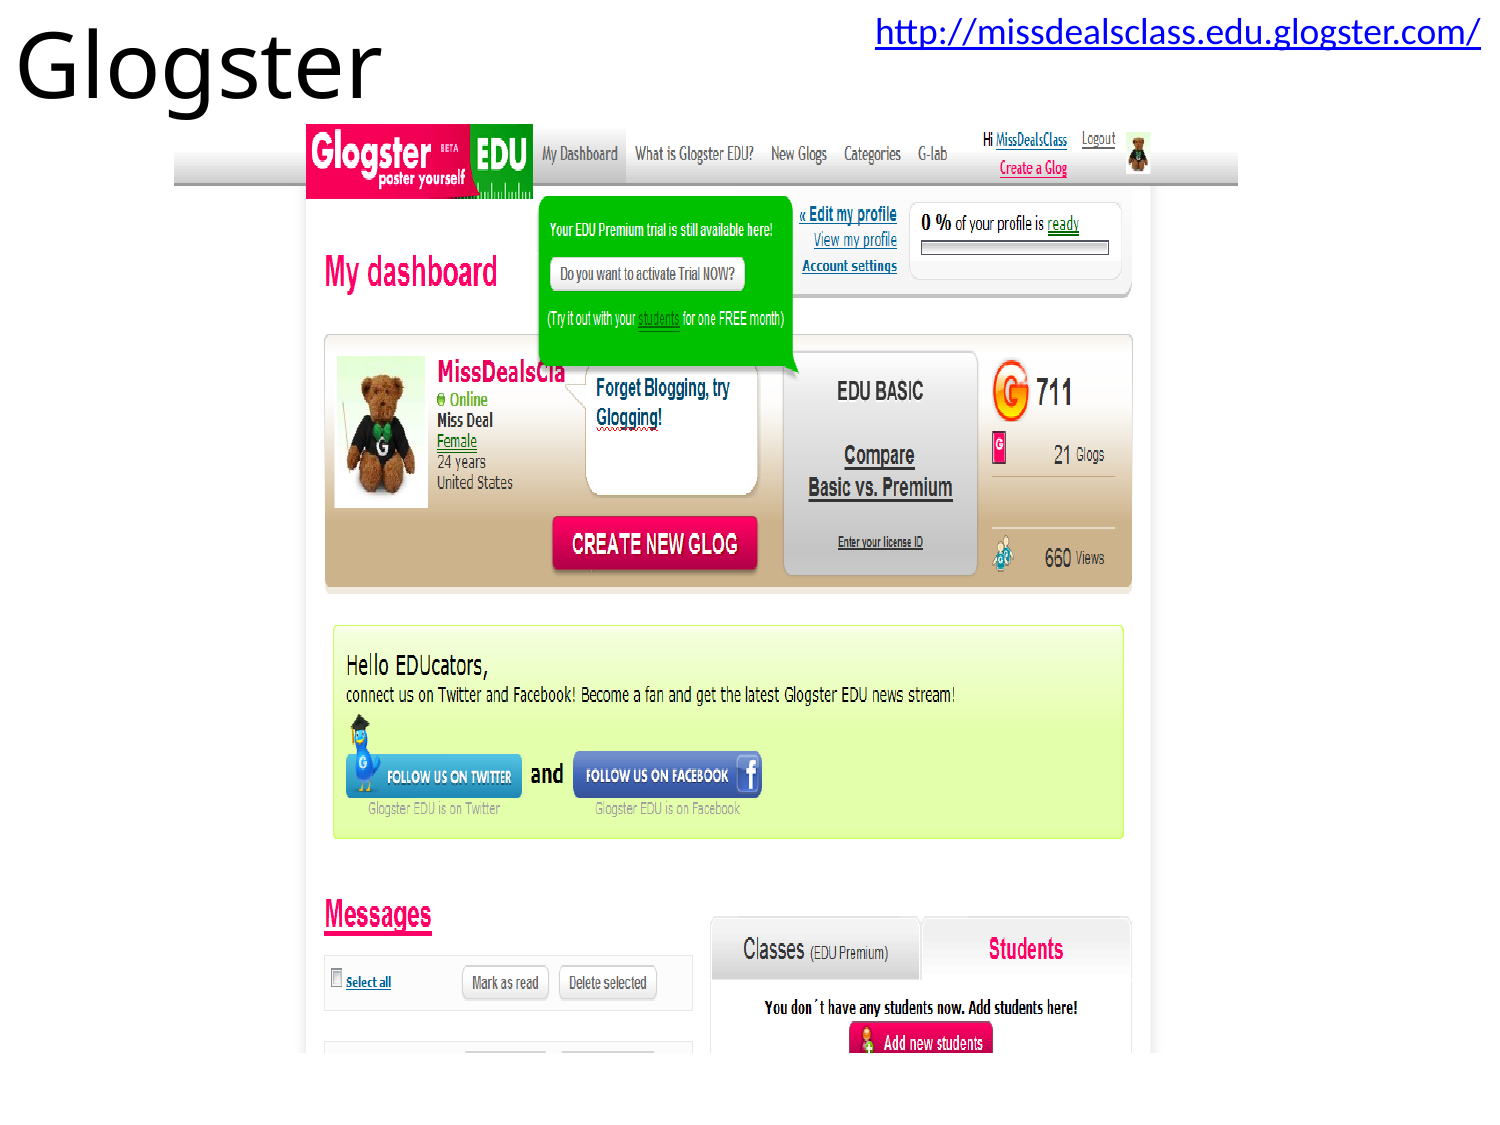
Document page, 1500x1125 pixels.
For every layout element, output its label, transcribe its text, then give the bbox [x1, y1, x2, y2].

text_box Glogster [0, 0, 413, 125]
text_box http://missdealsclass.edu.glogster.com/ [860, 0, 1497, 105]
picture [174, 124, 1238, 1054]
